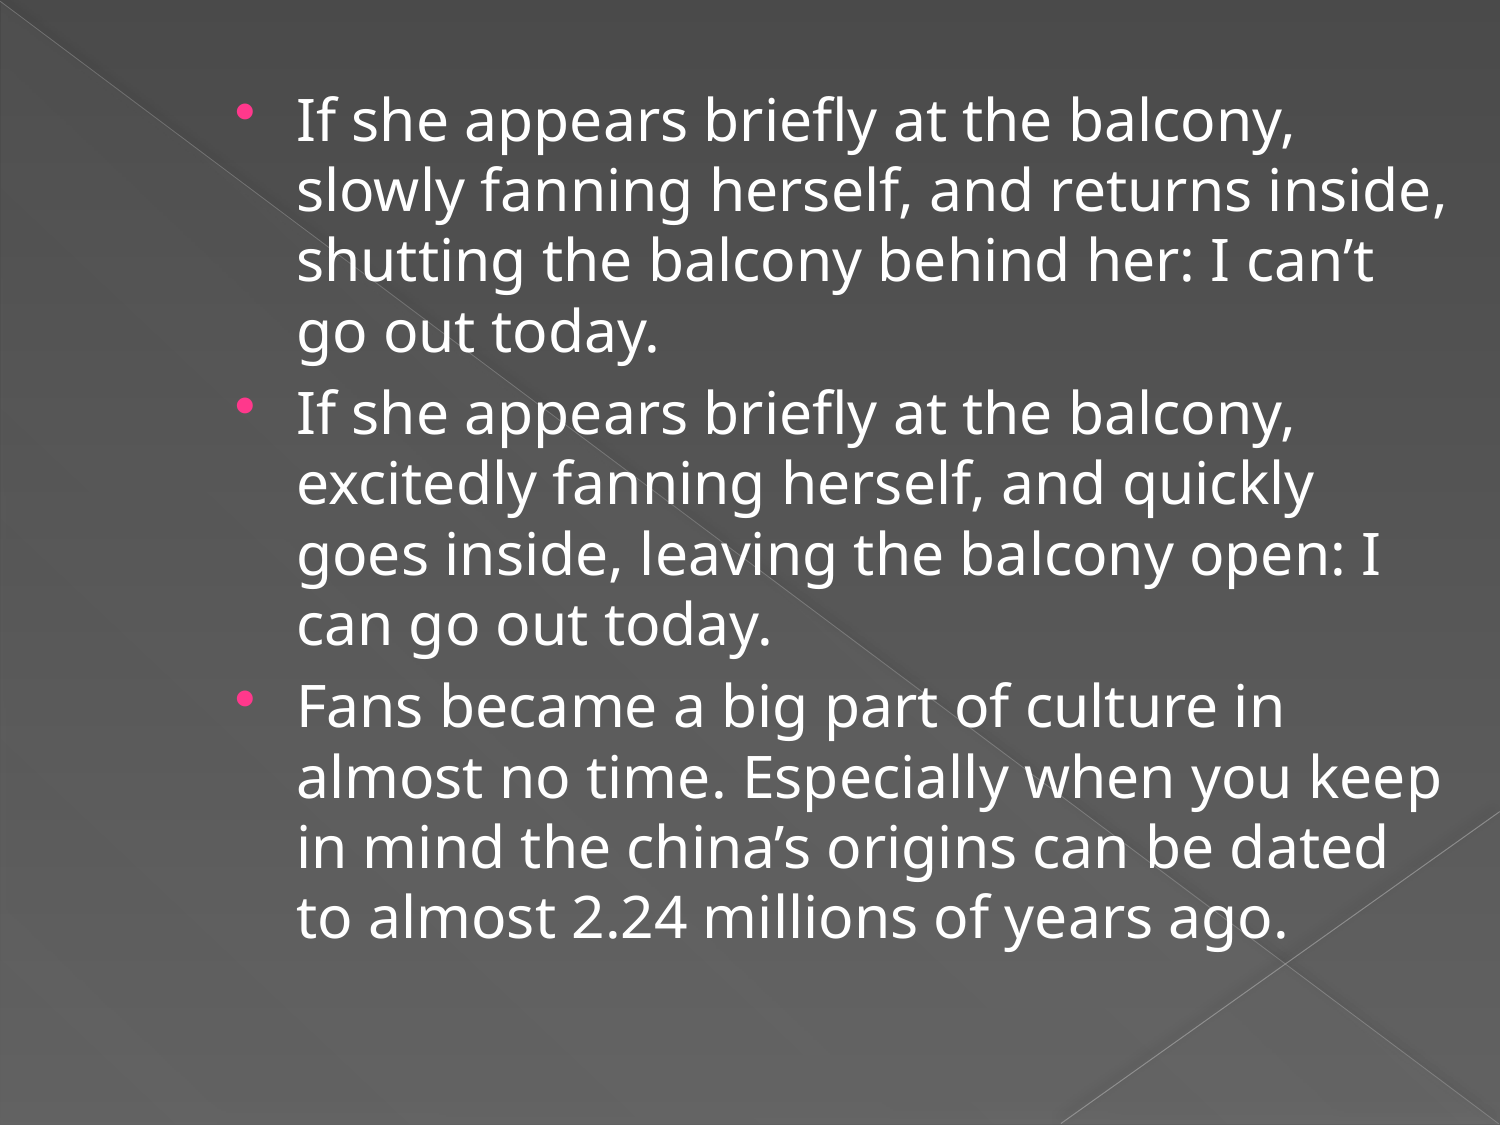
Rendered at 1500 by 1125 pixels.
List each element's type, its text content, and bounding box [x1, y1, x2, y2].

list If she appears briefly at the balcony, slowly fanning herself, and returns inside, shutting the balcony behind her: I can’t go out today. If she appears briefly at the balcony, excitedly fanning herself, and quickly goes inside, leaving the balcony open: I can go out today. Fans became a big part of culture in almost no time. Especially when you keep in mind the china’s origins can be dated to almost 2.24 millions of years ago. [212, 75, 1466, 1025]
